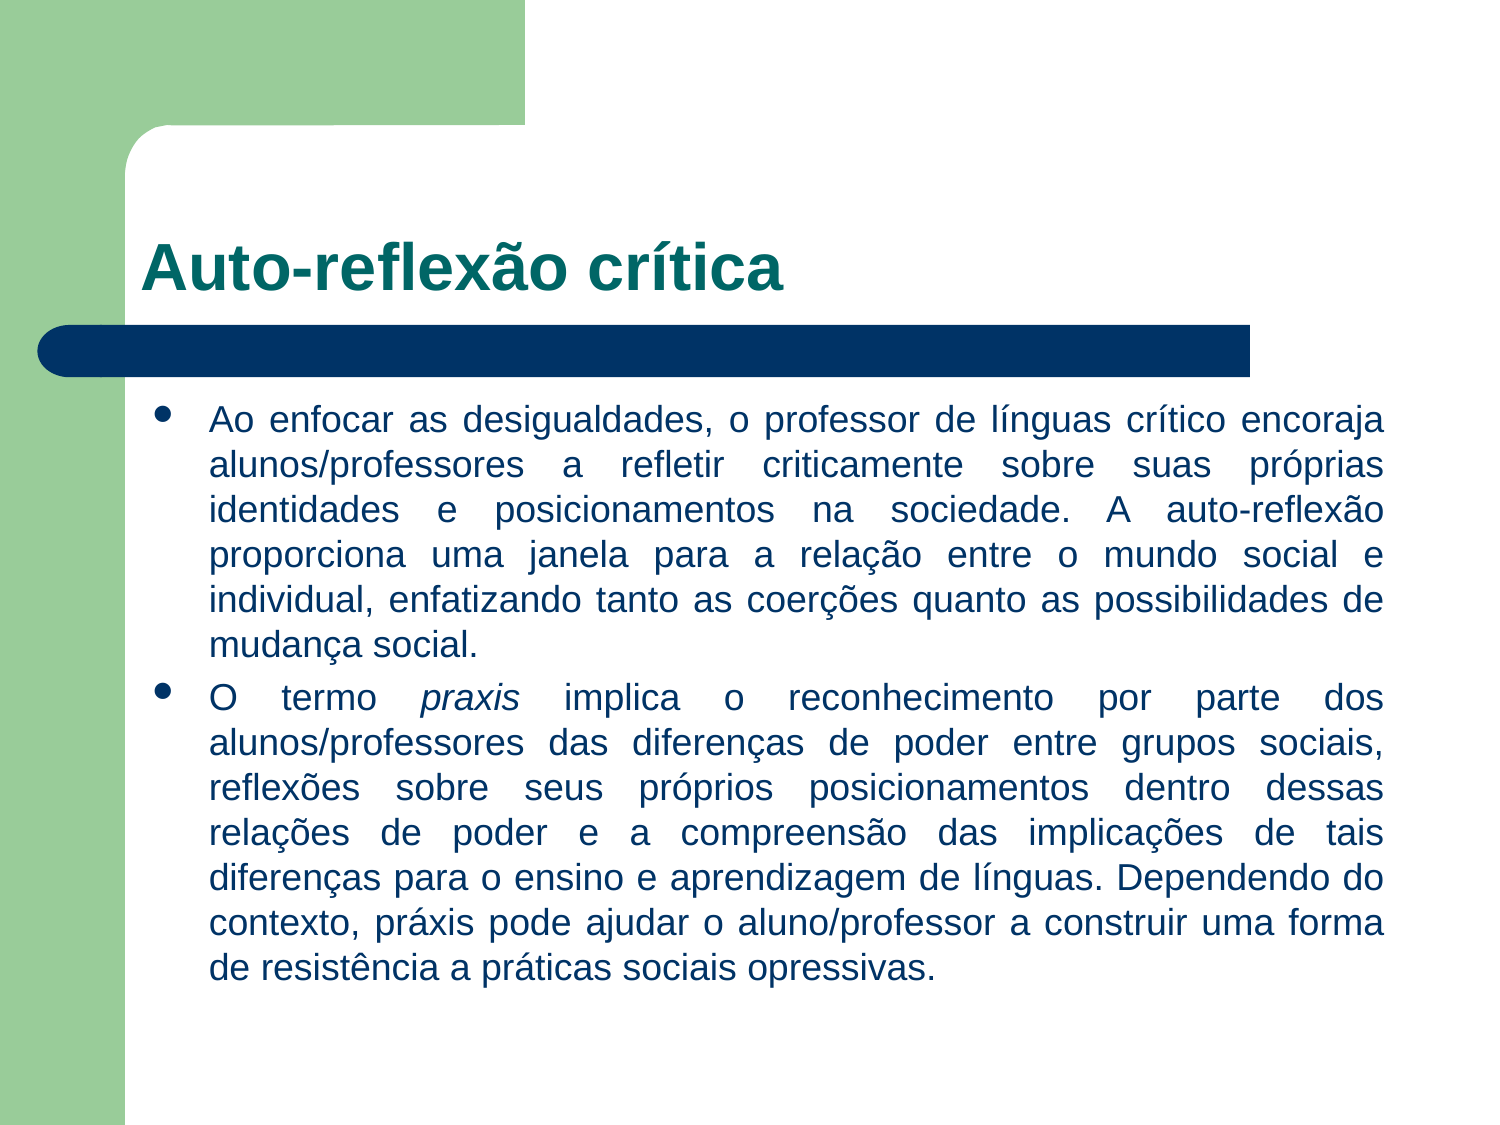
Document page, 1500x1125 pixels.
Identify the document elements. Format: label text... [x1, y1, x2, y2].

list Ao enfocar as desigualdades, o professor de línguas crítico encoraja alunos/professores a refletir criticamente sobre suas próprias identidades e posicionamentos na sociedade. A auto-reflexão proporciona uma janela para a relação entre o mundo social e individual, enfatizando tanto as coerções quanto as possibilidades de mudança social. O termo praxis implica o reconhecimento por parte dos alunos/professores das diferenças de poder entre grupos sociais, reflexões sobre seus próprios posicionamentos dentro dessas relações de poder e a compreensão das implicações de tais diferenças para o ensino e aprendizagem de línguas. Dependendo do contexto, práxis pode ajudar o aluno/professor a construir uma forma de resistência a práticas sociais opressivas. [137, 387, 1400, 999]
title Auto-reflexão crítica [124, 124, 1426, 313]
